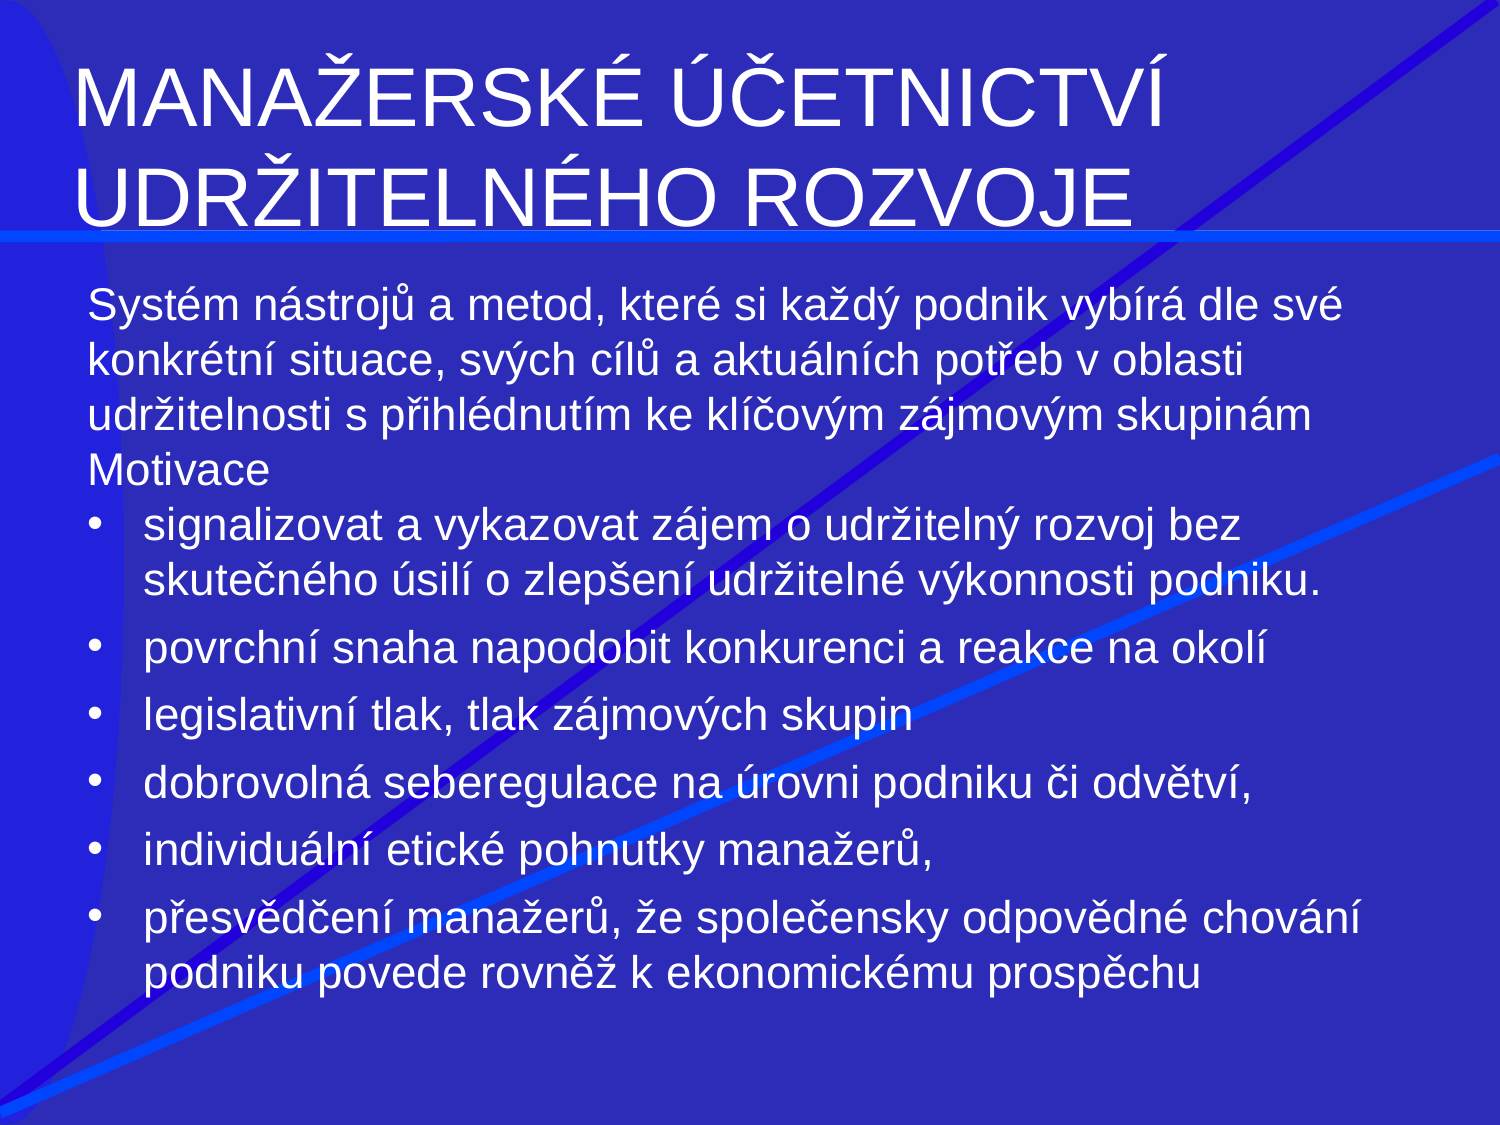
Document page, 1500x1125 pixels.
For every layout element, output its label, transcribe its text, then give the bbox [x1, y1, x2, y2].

title MANAŽERSKÉ ÚČETNICTVÍ UDRŽITELNÉHO ROZVOJE [72, 43, 1428, 246]
list Systém nástrojů a metod, které si každý podnik vybírá dle své konkrétní situace, svých cílů a aktuálních potřeb v oblasti udržitelnosti s přihlédnutím ke klíčovým zájmovým skupinám Motivace signalizovat a vykazovat zájem o udržitelný rozvoj bez skutečného úsilí o zlepšení udržitelné výkonnosti podniku. povrchní snaha napodobit konkurenci a reakce na okolí legislativní tlak, tlak zájmových skupin dobrovolná seberegulace na úrovni podniku či odvětví, individuální etické pohnutky manažerů, přesvědčení manažerů, že společensky odpovědné chování podniku povede rovněž k ekonomickému prospěchu [87, 275, 1413, 1005]
